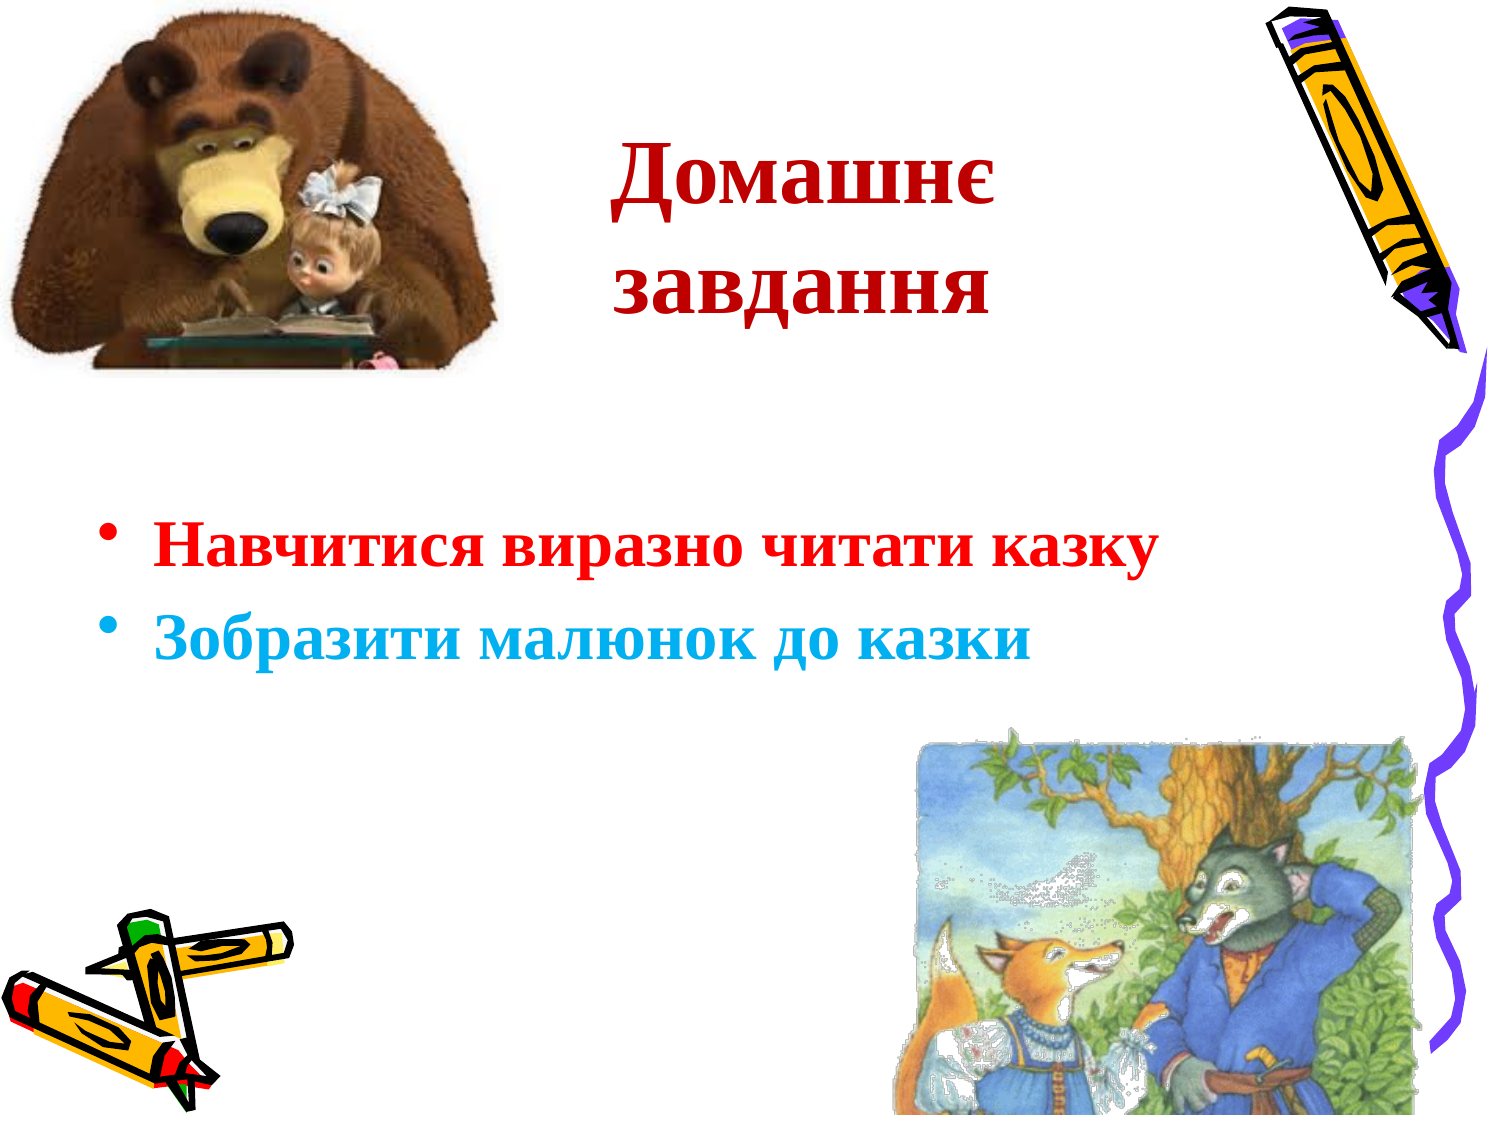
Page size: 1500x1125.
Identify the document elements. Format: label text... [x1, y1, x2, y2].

picture [0, 0, 505, 378]
title Домашнє завдання [509, 70, 1196, 341]
list Навчитися виразно читати казку Зобразити малюнок до казки [81, 491, 1384, 962]
picture [887, 726, 1430, 1116]
